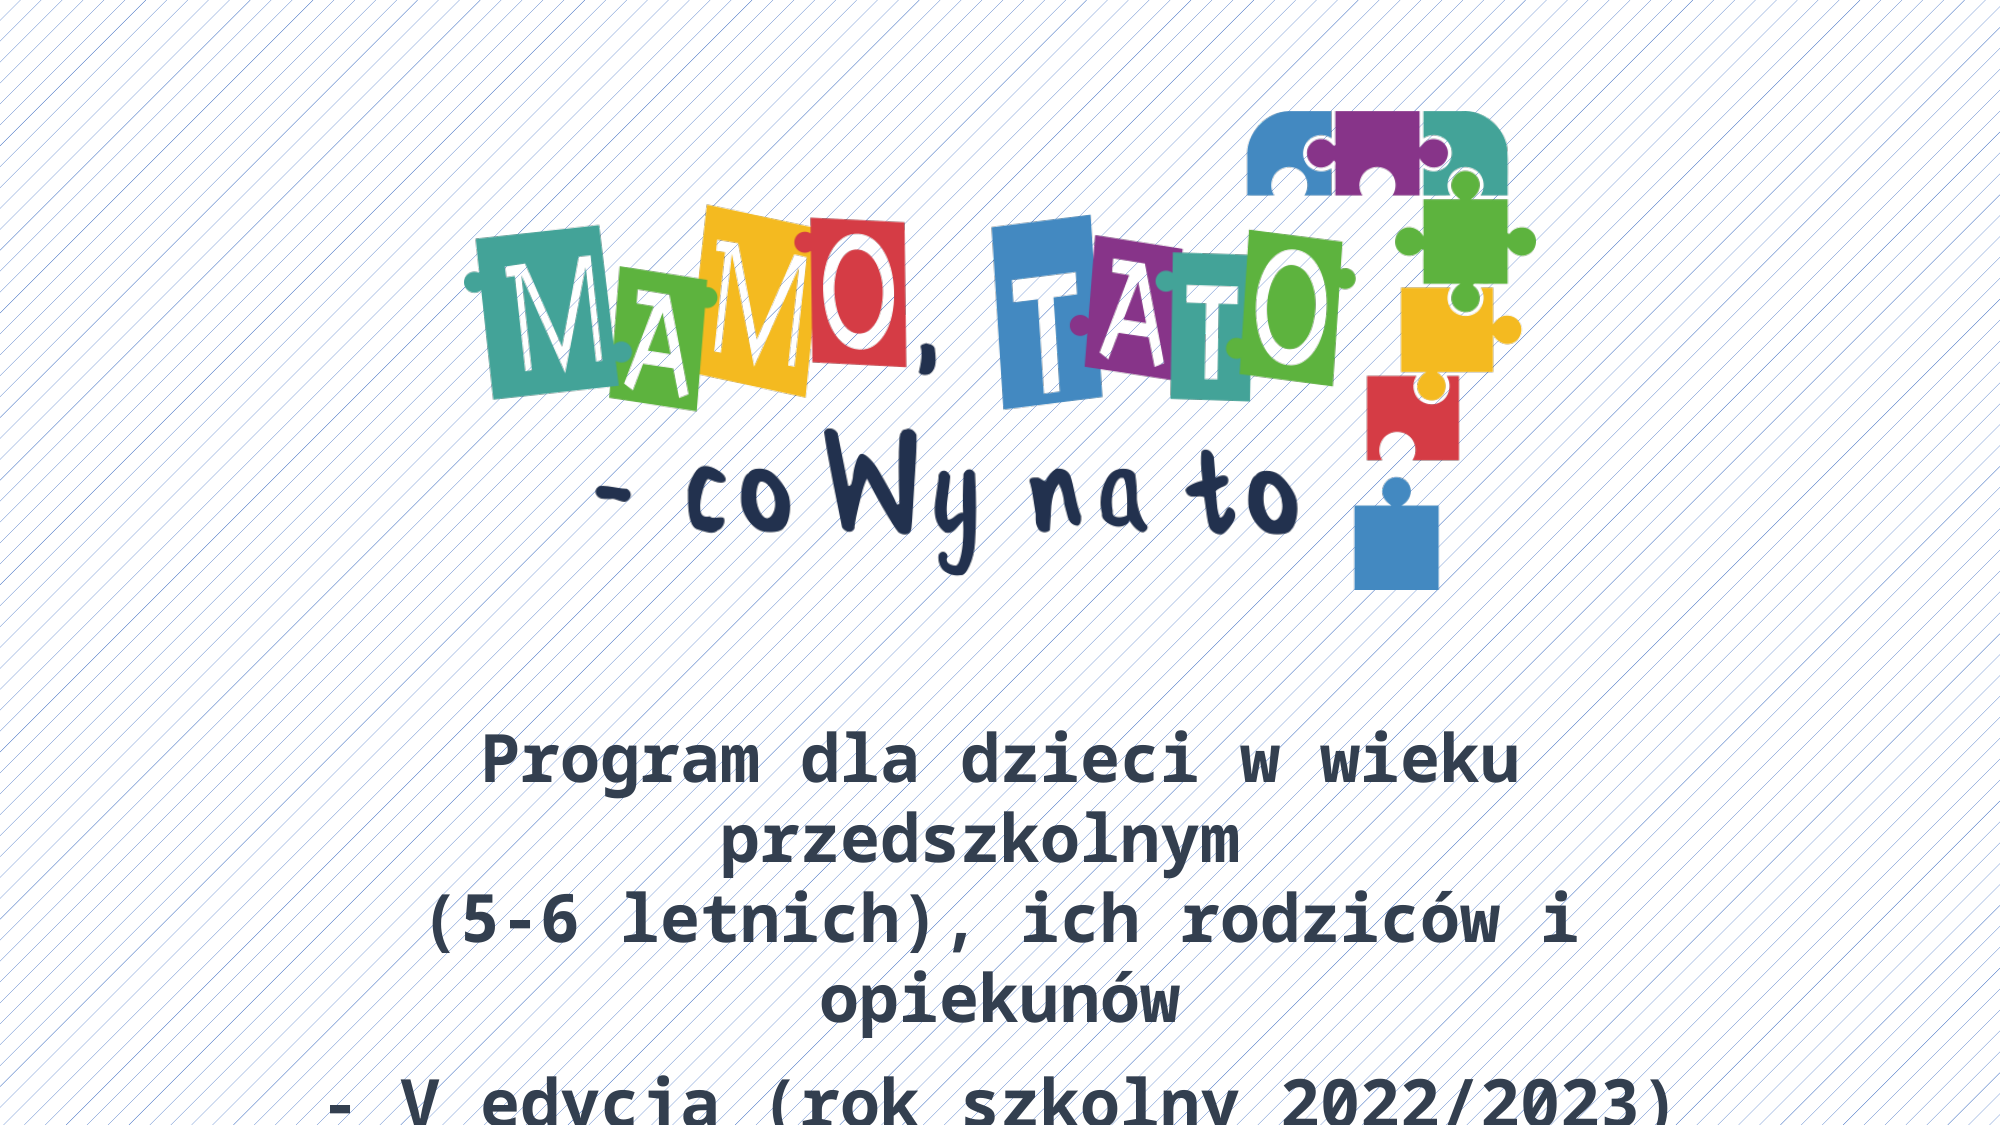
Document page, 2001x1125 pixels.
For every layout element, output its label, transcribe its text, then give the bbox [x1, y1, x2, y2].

text_box Program dla dzieci w wieku przedszkolnym (5-6 letnich), ich rodziców i opiekunów - V edycja (rok szkolny 2022/2023) [224, 708, 1776, 1125]
picture [464, 111, 1536, 590]
